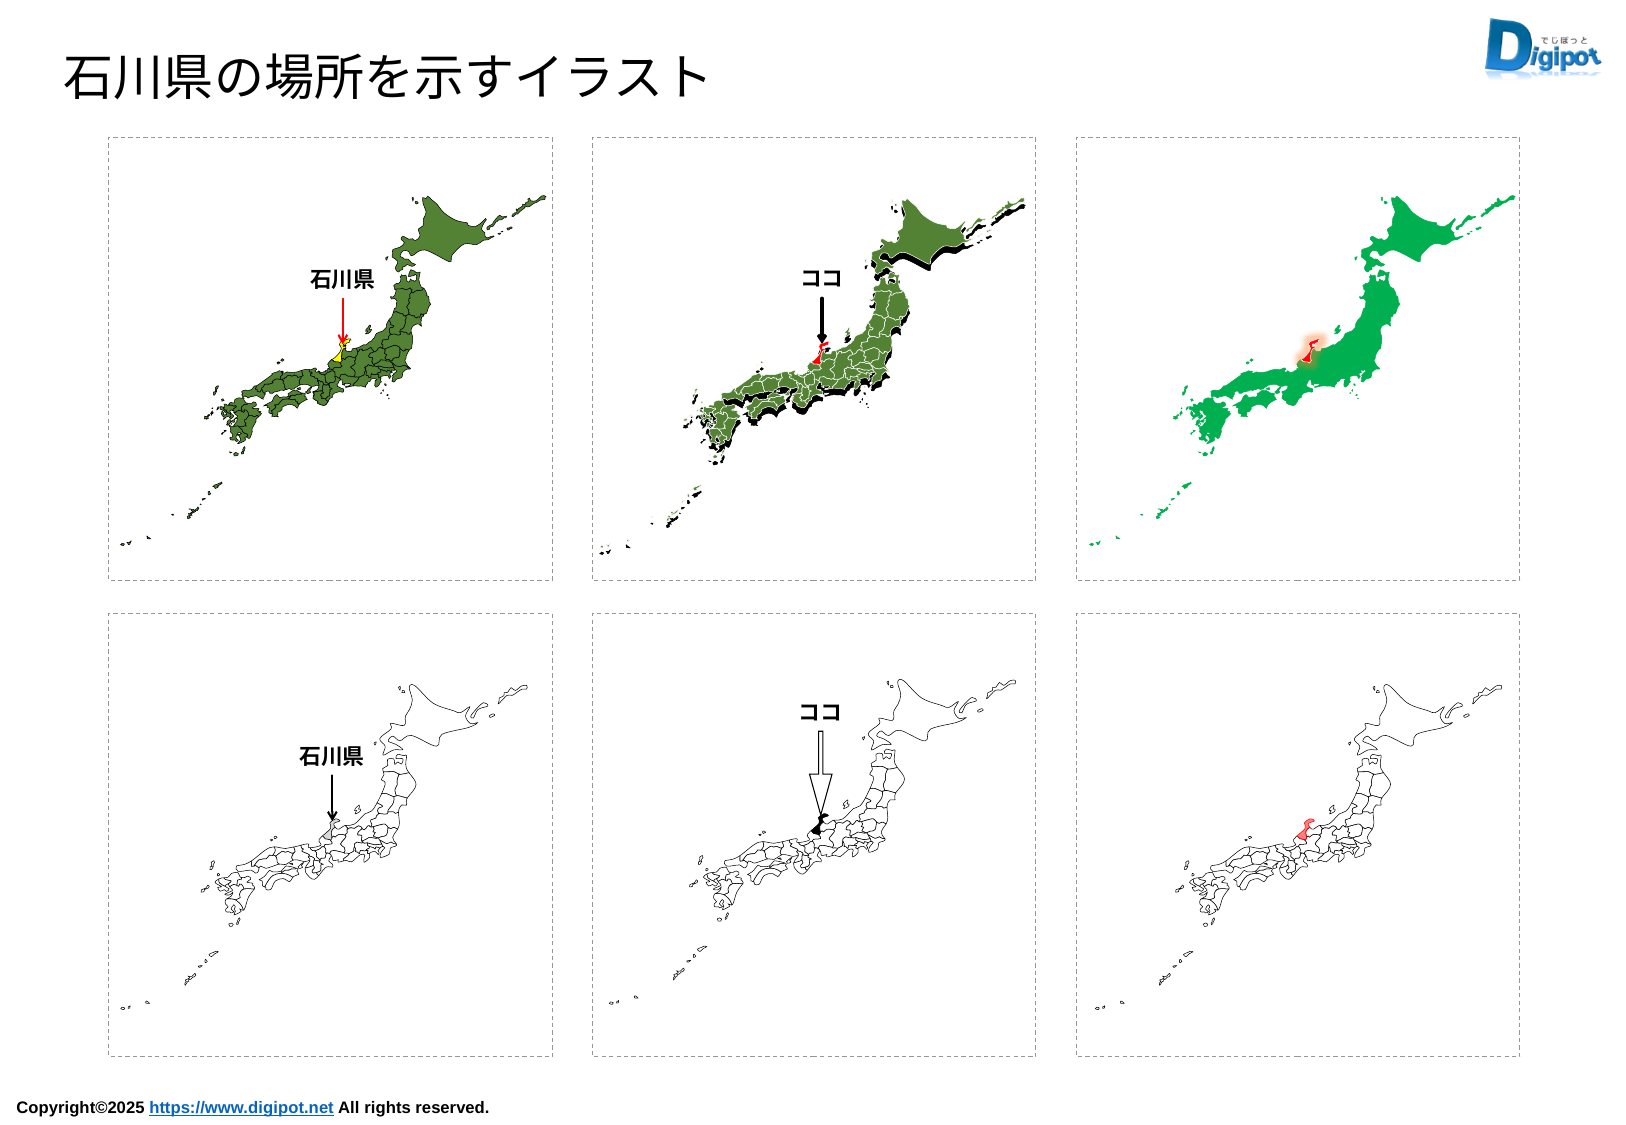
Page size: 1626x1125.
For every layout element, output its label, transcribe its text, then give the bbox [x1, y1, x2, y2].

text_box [599, 197, 1026, 555]
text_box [1089, 195, 1516, 546]
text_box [120, 684, 528, 1010]
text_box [609, 679, 1016, 1005]
picture [1485, 18, 1602, 82]
text_box 石川県の場所を示すイラスト [49, 38, 728, 113]
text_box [120, 195, 547, 546]
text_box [1095, 684, 1502, 1010]
